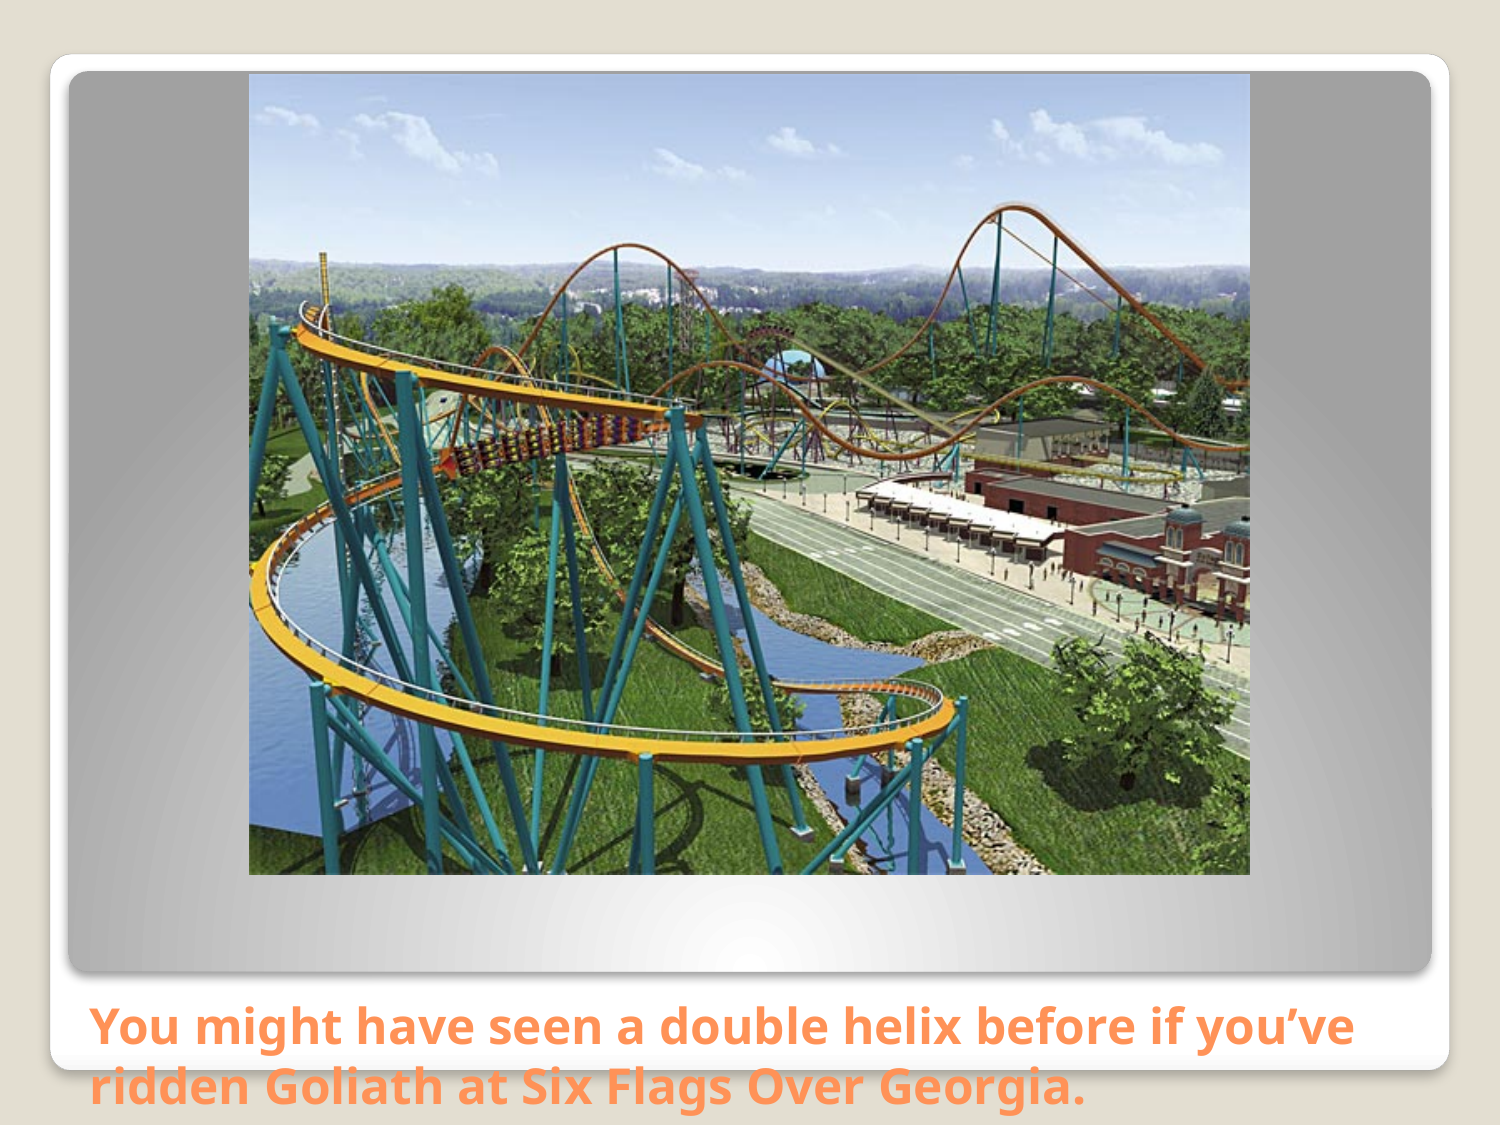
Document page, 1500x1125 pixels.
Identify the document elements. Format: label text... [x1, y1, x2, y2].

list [249, 74, 1251, 876]
title You might have seen a double helix before if you’ve ridden Goliath at Six Flags Over Georgia. [75, 948, 1418, 1122]
